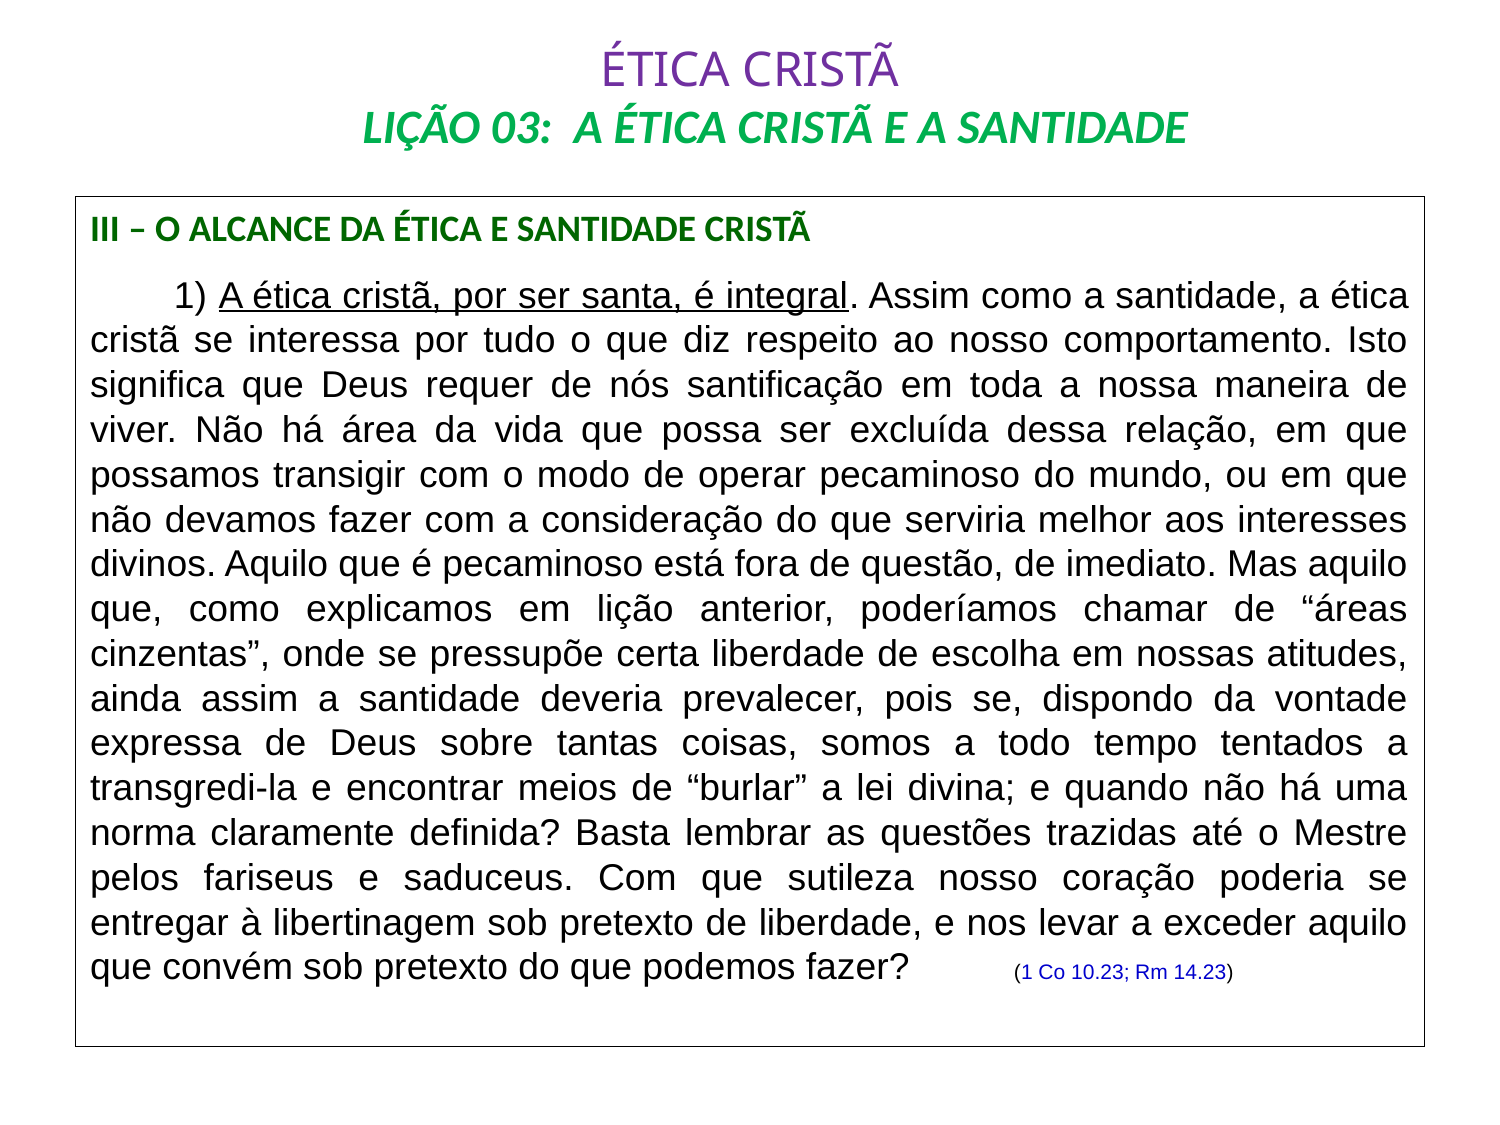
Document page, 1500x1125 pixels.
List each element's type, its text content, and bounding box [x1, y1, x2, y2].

title ÉTICA CRISTÃ LIÇÃO 03: A ÉTICA CRISTÃ E A SANTIDADE [75, 30, 1425, 161]
list III – O ALCANCE DA ÉTICA E SANTIDADE CRISTÃ 1) A ética cristã, por ser santa, é integral. Assim como a santidade, a ética cristã se interessa por tudo o que diz respeito ao nosso comportamento. Isto significa que Deus requer de nós santificação em toda a nossa maneira de viver. Não há área da vida que possa ser excluída dessa relação, em que possamos transigir com o modo de operar pecaminoso do mundo, ou em que não devamos fazer com a consideração do que serviria melhor aos interesses divinos. Aquilo que é pecaminoso está fora de questão, de imediato. Mas aquilo que, como explicamos em lição anterior, poderíamos chamar de “áreas cinzentas”, onde se pressupõe certa liberdade de escolha em nossas atitudes, ainda assim a santidade deveria prevalecer, pois se, dispondo da vontade expressa de Deus sobre tantas coisas, somos a todo tempo tentados a transgredi-la e encontrar meios de “burlar” a lei divina; e quando não há uma norma claramente definida? Basta lembrar as questões trazidas até o Mestre pelos fariseus e saduceus. Com que sutileza nosso coração poderia se entregar à libertinagem sob pretexto de liberdade, e nos levar a exceder aquilo que convém sob pretexto do que podemos fazer? (1 Co 10.23; Rm 14.23) [75, 196, 1425, 1047]
